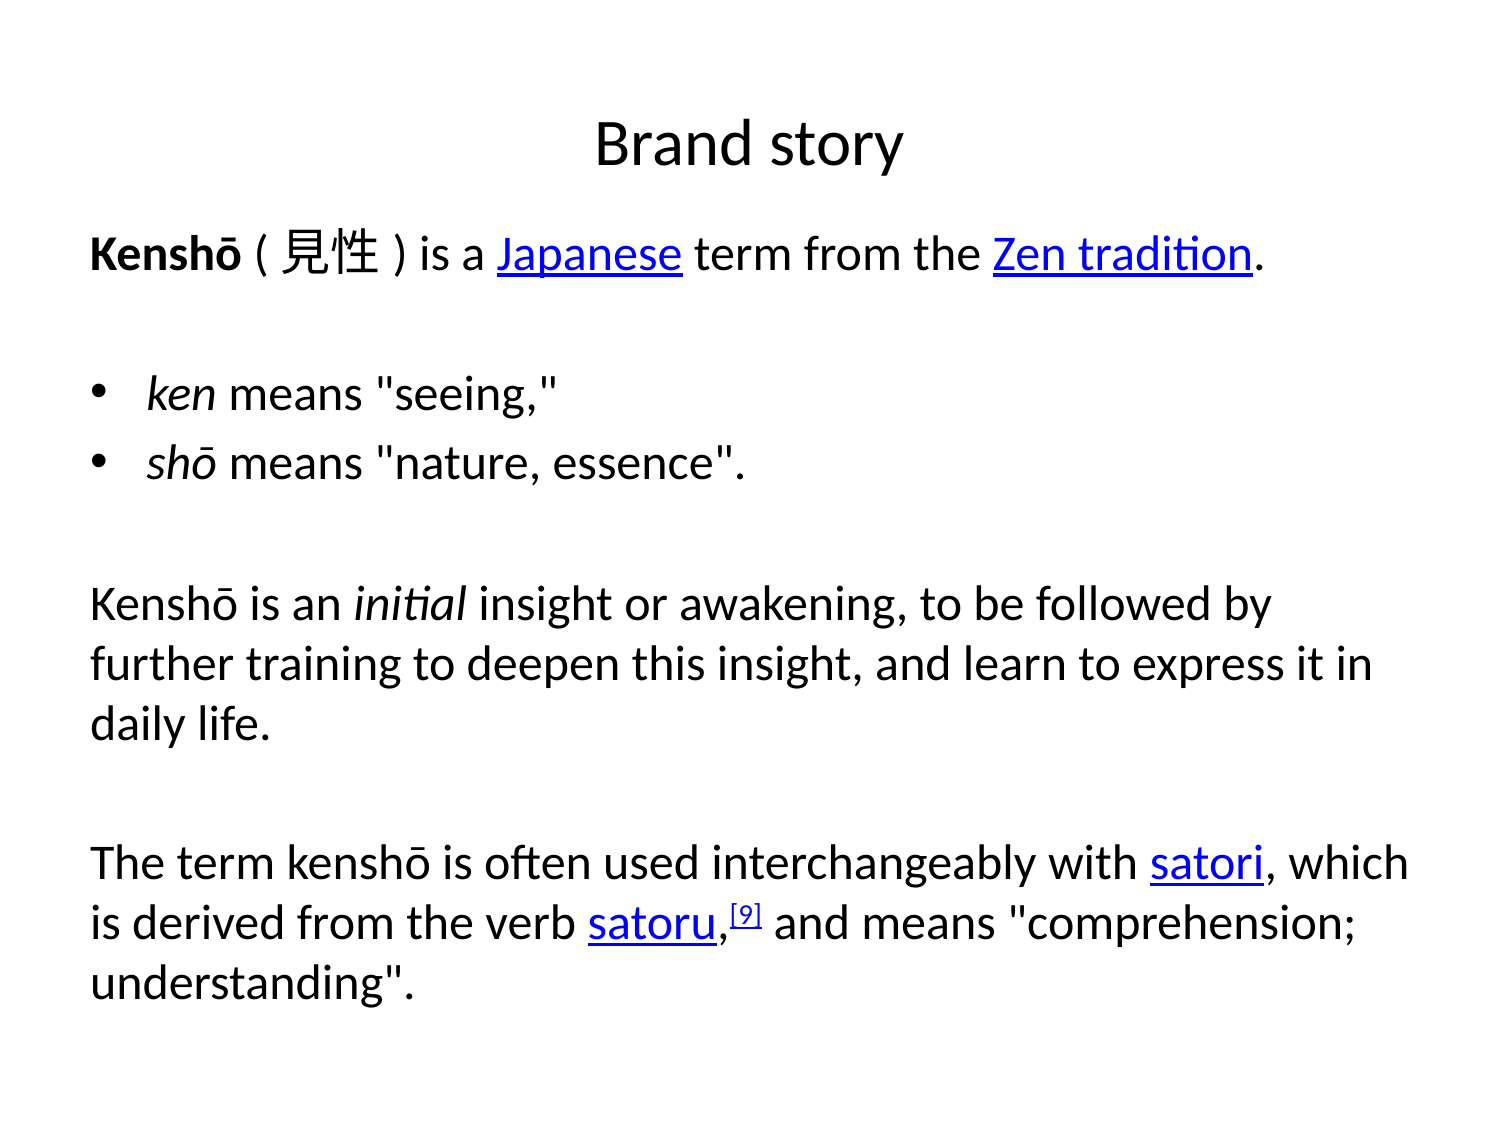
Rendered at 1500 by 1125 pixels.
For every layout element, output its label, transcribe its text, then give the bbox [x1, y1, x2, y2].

list Kenshō (見性) is a Japanese term from the Zen tradition. ken means "seeing," shō means "nature, essence". Kenshō is an initial insight or awakening, to be followed by further training to deepen this insight, and learn to express it in daily life. The term kenshō is often used interchangeably with satori, which is derived from the verb satoru,[9] and means "comprehension; understanding". [75, 212, 1425, 1005]
title Brand story [75, 45, 1425, 212]
